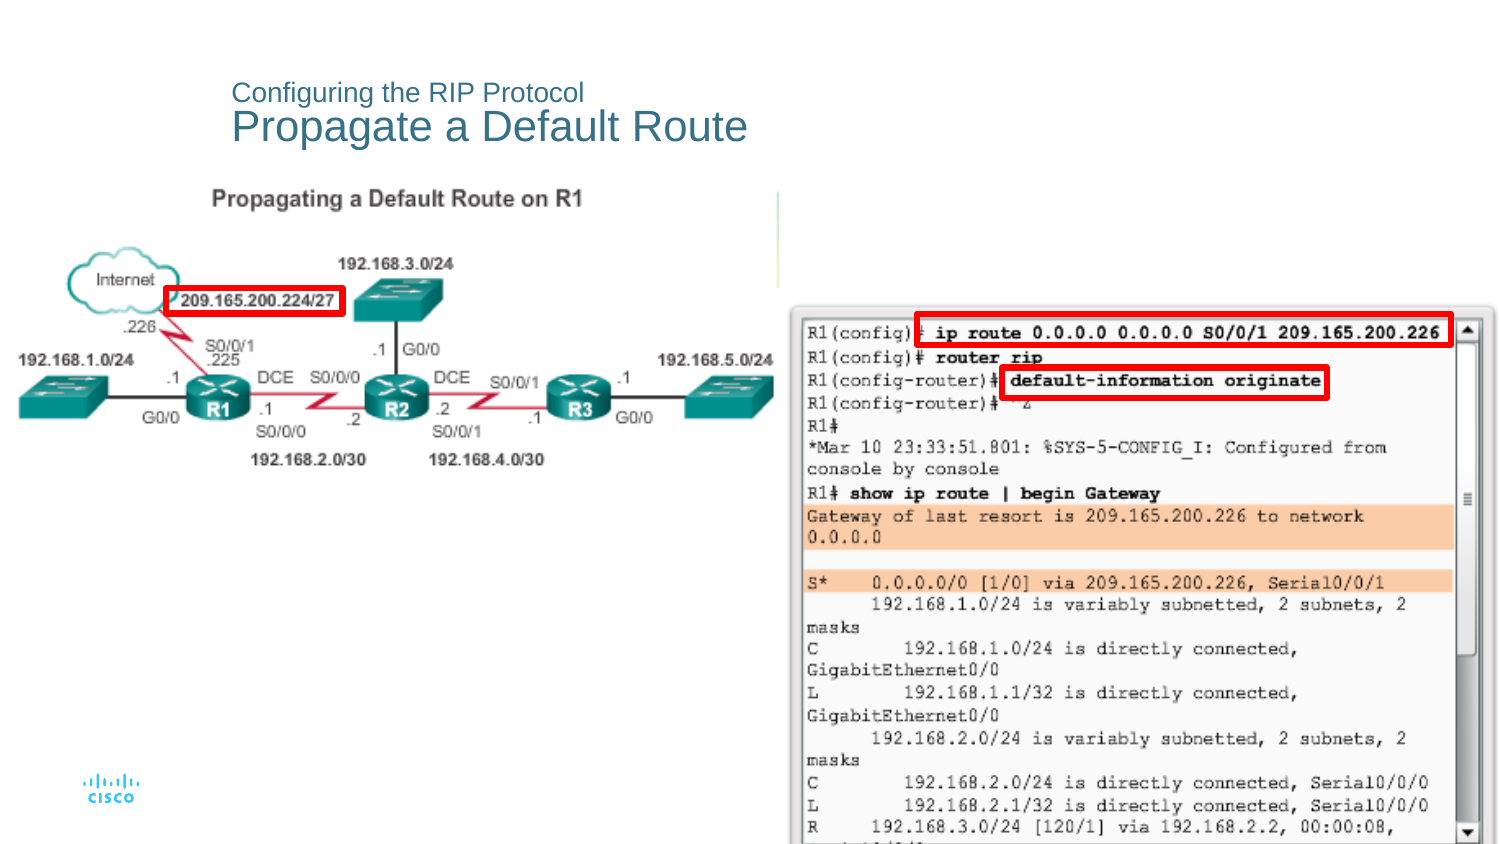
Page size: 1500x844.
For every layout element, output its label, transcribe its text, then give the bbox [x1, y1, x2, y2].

title Configuring the RIP Protocol Propagate a Default Route [216, 60, 1257, 170]
picture [0, 185, 1500, 844]
